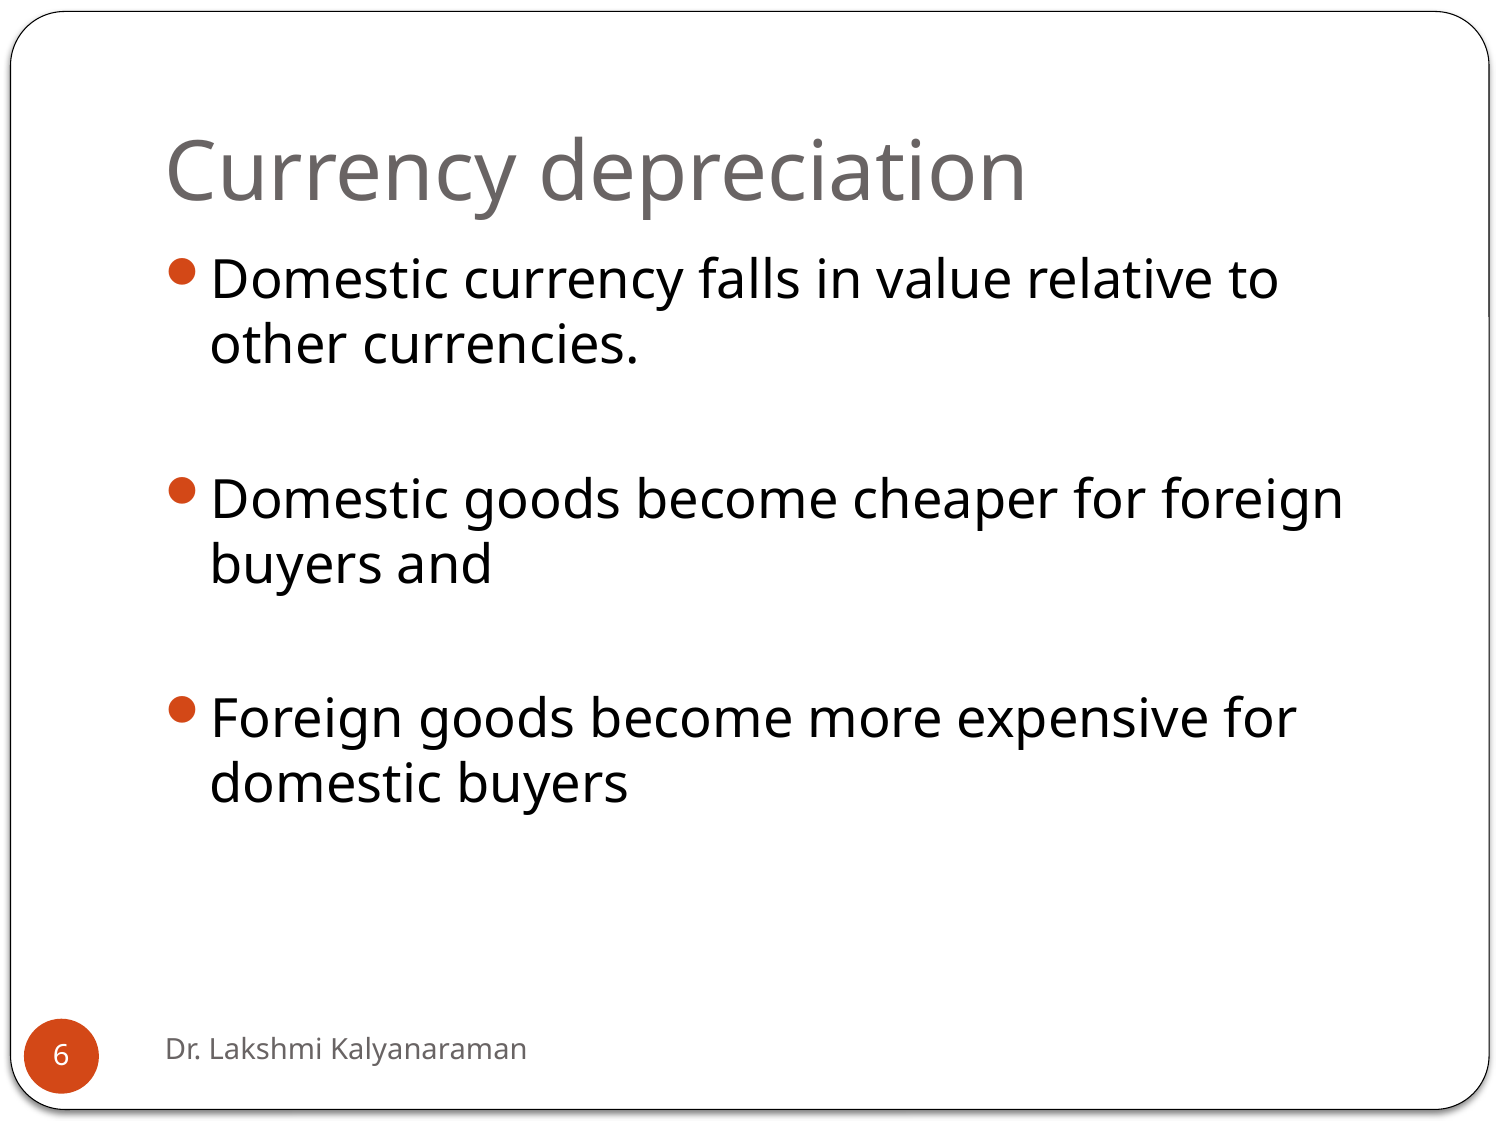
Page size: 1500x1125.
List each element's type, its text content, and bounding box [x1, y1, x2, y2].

title Currency depreciation [150, 45, 1425, 233]
footer Dr. Lakshmi Kalyanaraman [150, 1012, 800, 1088]
list Domestic currency falls in value relative to other currencies. Domestic goods become cheaper for foreign buyers and Foreign goods become more expensive for domestic buyers [150, 237, 1425, 988]
slide_number 6 [23, 1018, 99, 1094]
